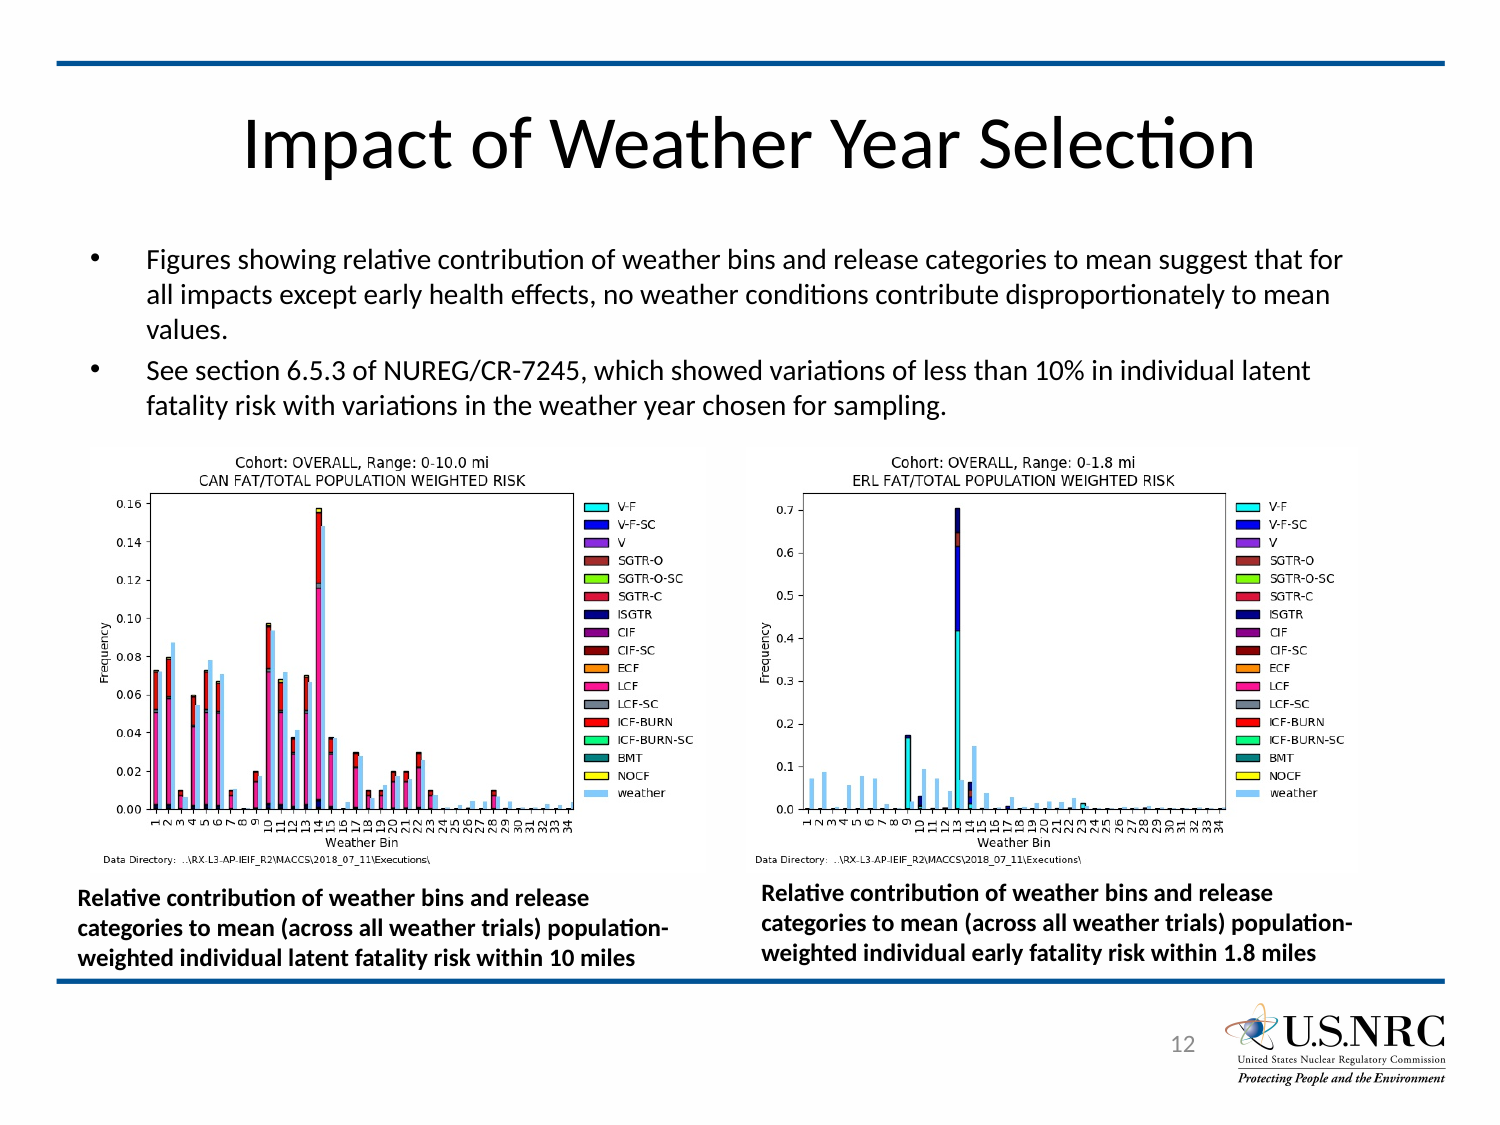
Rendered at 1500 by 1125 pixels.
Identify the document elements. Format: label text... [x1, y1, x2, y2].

text_box [0, 0, 1500, 75]
picture [0, 75, 1500, 1125]
text_box [0, 30, 925, 75]
title Impact of Weather Year Selection [75, 75, 1425, 233]
text_box Relative contribution of weather bins and release categories to mean (across all weather trials) population-weighted individual latent fatality risk within 10 miles [62, 874, 702, 979]
text_box 12 [1030, 1012, 1211, 1073]
text_box Relative contribution of weather bins and release categories to mean (across all weather trials) population-weighted individual early fatality risk within 1.8 miles [746, 868, 1385, 974]
list Figures showing relative contribution of weather bins and release categories to mean suggest that for all impacts except early health effects, no weather conditions contribute disproportionately to mean values. See section 6.5.3 of NUREG/CR-7245, which showed variations of less than 10% in individual latent fatality risk with variations in the weather year chosen for sampling. [75, 232, 1390, 442]
